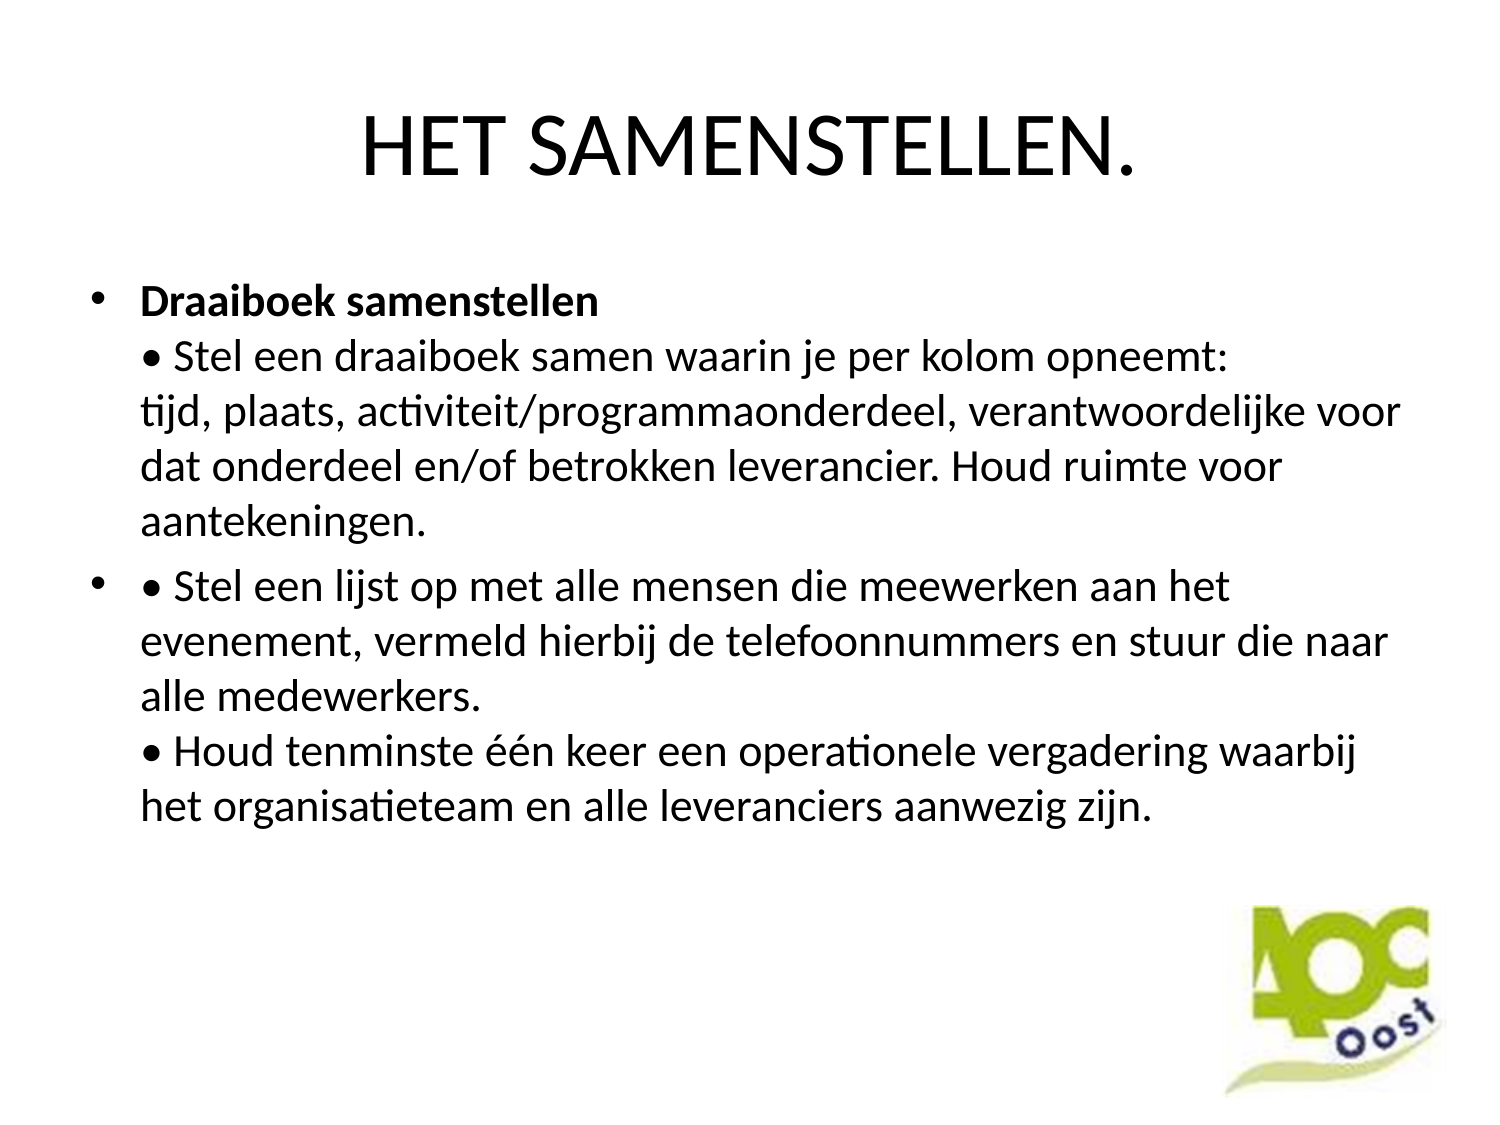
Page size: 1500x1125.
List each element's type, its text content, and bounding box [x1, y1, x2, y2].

title HET SAMENSTELLEN. [75, 45, 1425, 233]
list Draaiboek samenstellen • Stel een draaiboek samen waarin je per kolom opneemt: tijd, plaats, activiteit/programmaonderdeel, verantwoordelijke voor dat onderdeel en/of betrokken leverancier. Houd ruimte voor aantekeningen. • Stel een lijst op met alle mensen die meewerken aan het evenement, vermeld hierbij de telefoonnummers en stuur die naar alle medewerkers. • Houd tenminste één keer een operationele vergadering waarbij het organisatieteam en alle leveranciers aanwezig zijn. [75, 262, 1425, 1005]
picture [1222, 904, 1448, 1100]
